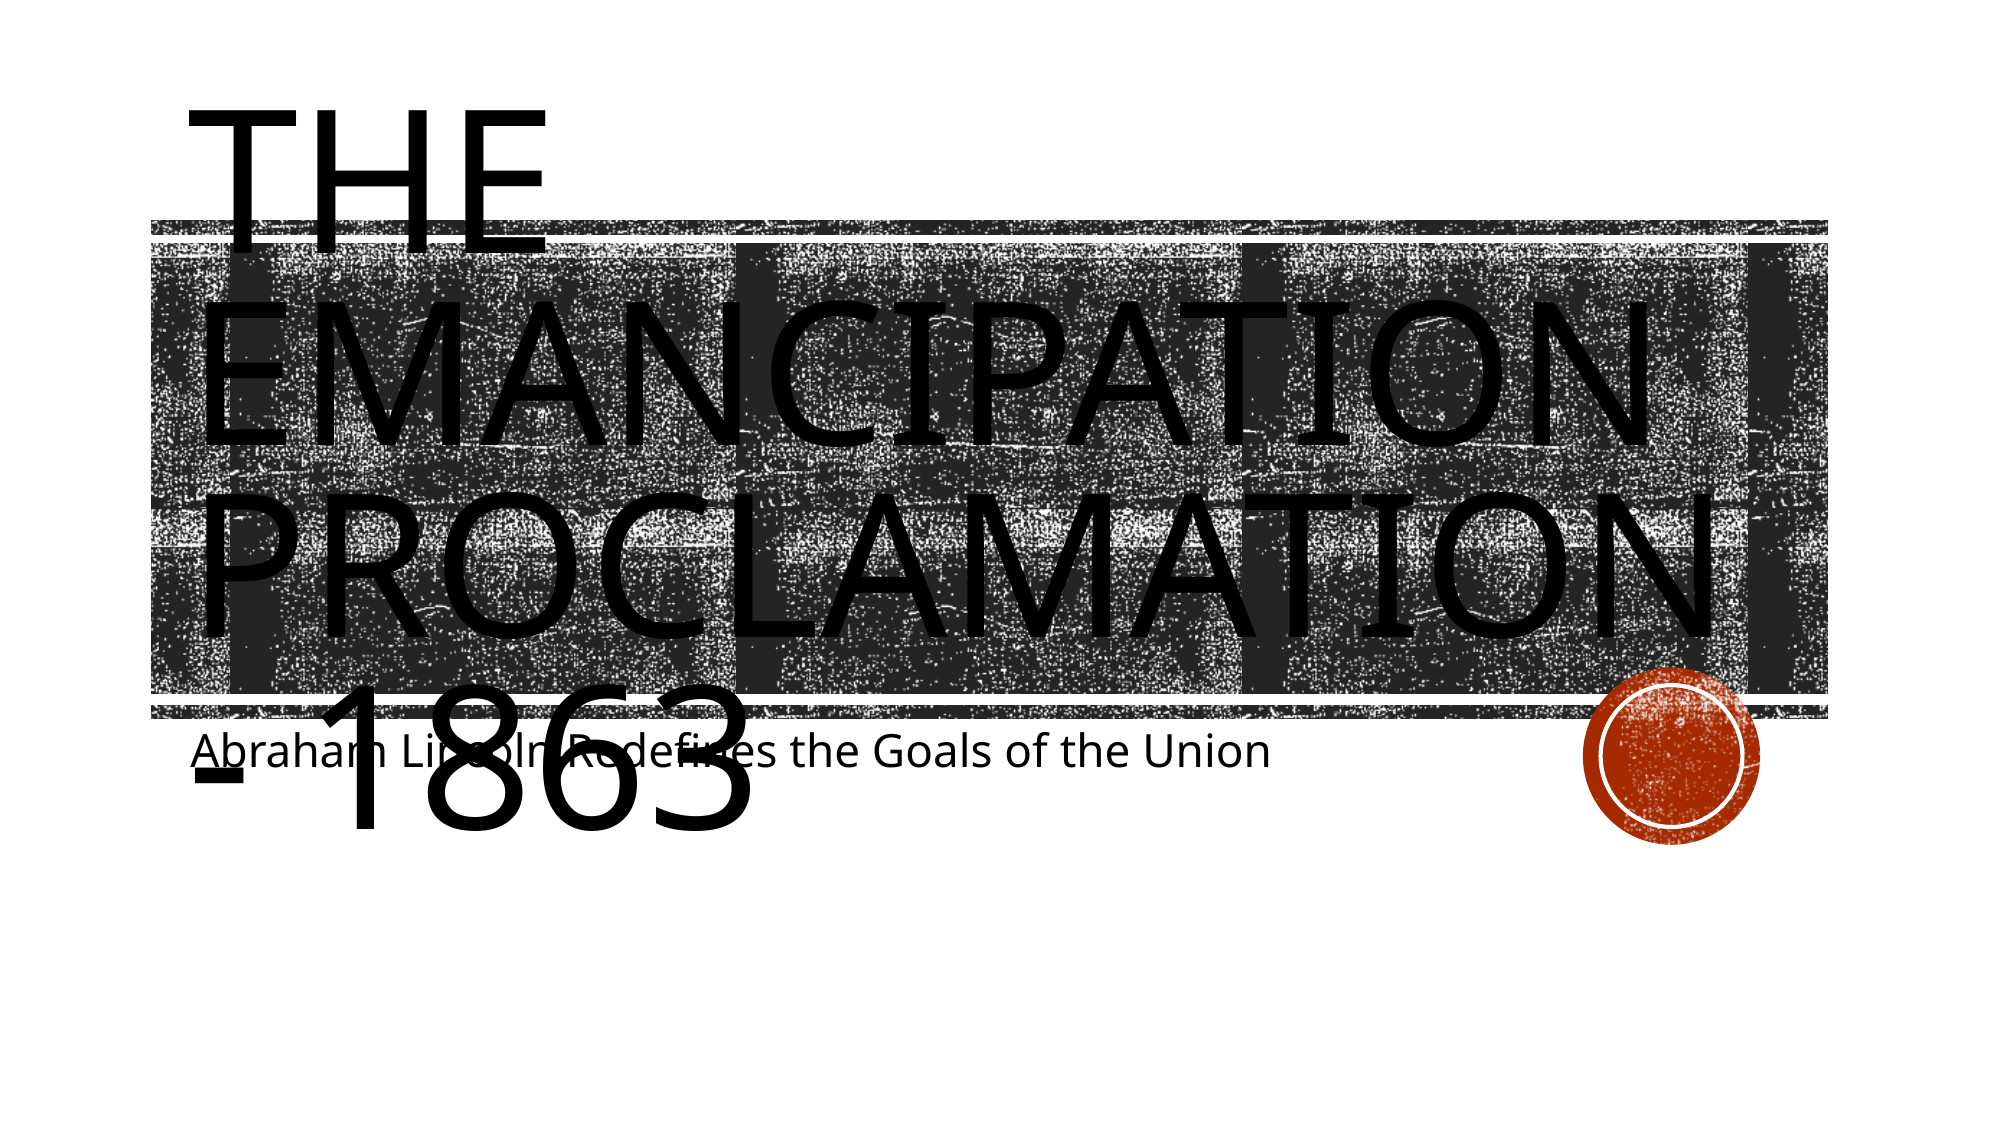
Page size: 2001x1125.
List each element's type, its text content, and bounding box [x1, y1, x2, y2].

subtitle Abraham Lincoln Redefines the Goals of the Union [175, 720, 1470, 896]
title The Emancipation Proclamation - 1863 [172, 234, 1808, 733]
